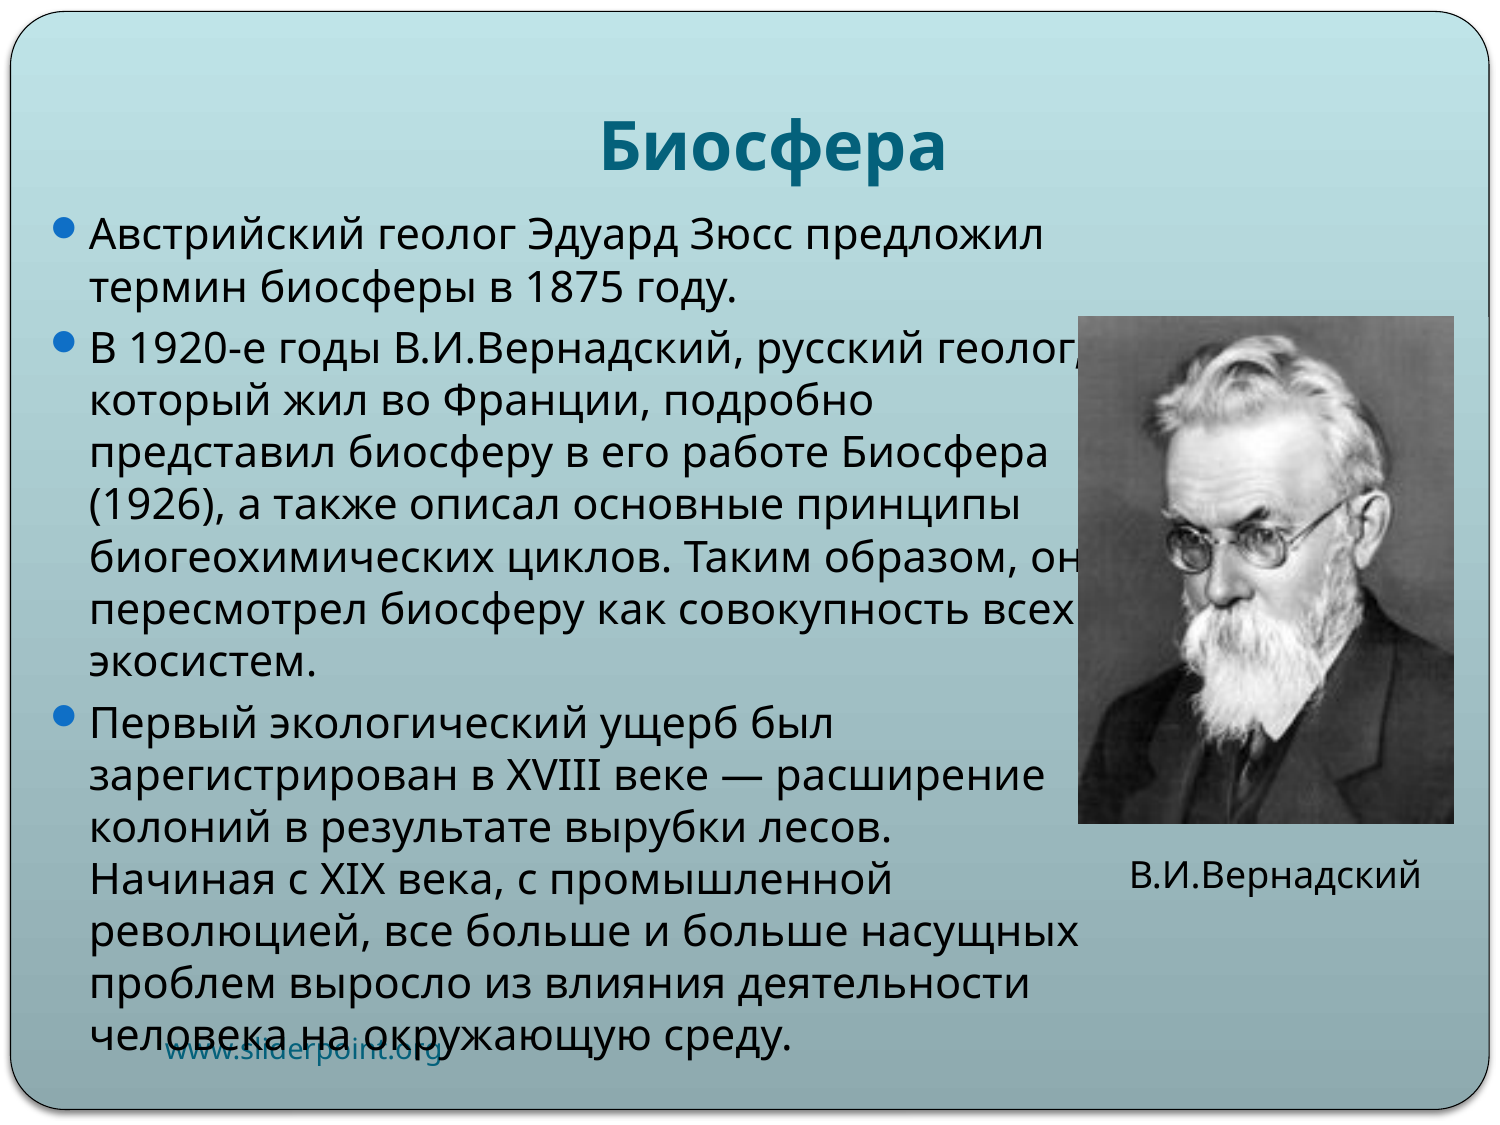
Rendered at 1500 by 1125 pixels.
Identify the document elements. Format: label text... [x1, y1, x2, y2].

list Австрийский геолог Эдуард Зюсс предложил термин биосферы в 1875 году. В 1920-е годы В.И.Вернадский, русский геолог, который жил во Франции, подробно представил биосферу в его работе Биосфера (1926), а также описал основные принципы биогеохимических циклов. Таким образом, он пересмотрел биосферу как совокупность всех экосистем. Первый экологический ущерб был зарегистрирован в XVIII веке — расширение колоний в результате вырубки лесов. Начиная с XIX века, с промышленной революцией, все больше и больше насущных проблем выросло из влияния деятельности человека на окружающую среду. [35, 199, 1102, 1125]
picture [1077, 316, 1454, 824]
text_box В.И.Вернадский [1114, 843, 1437, 904]
title Биосфера [46, 93, 1500, 282]
footer www.sliderpoint.org [150, 1012, 800, 1088]
